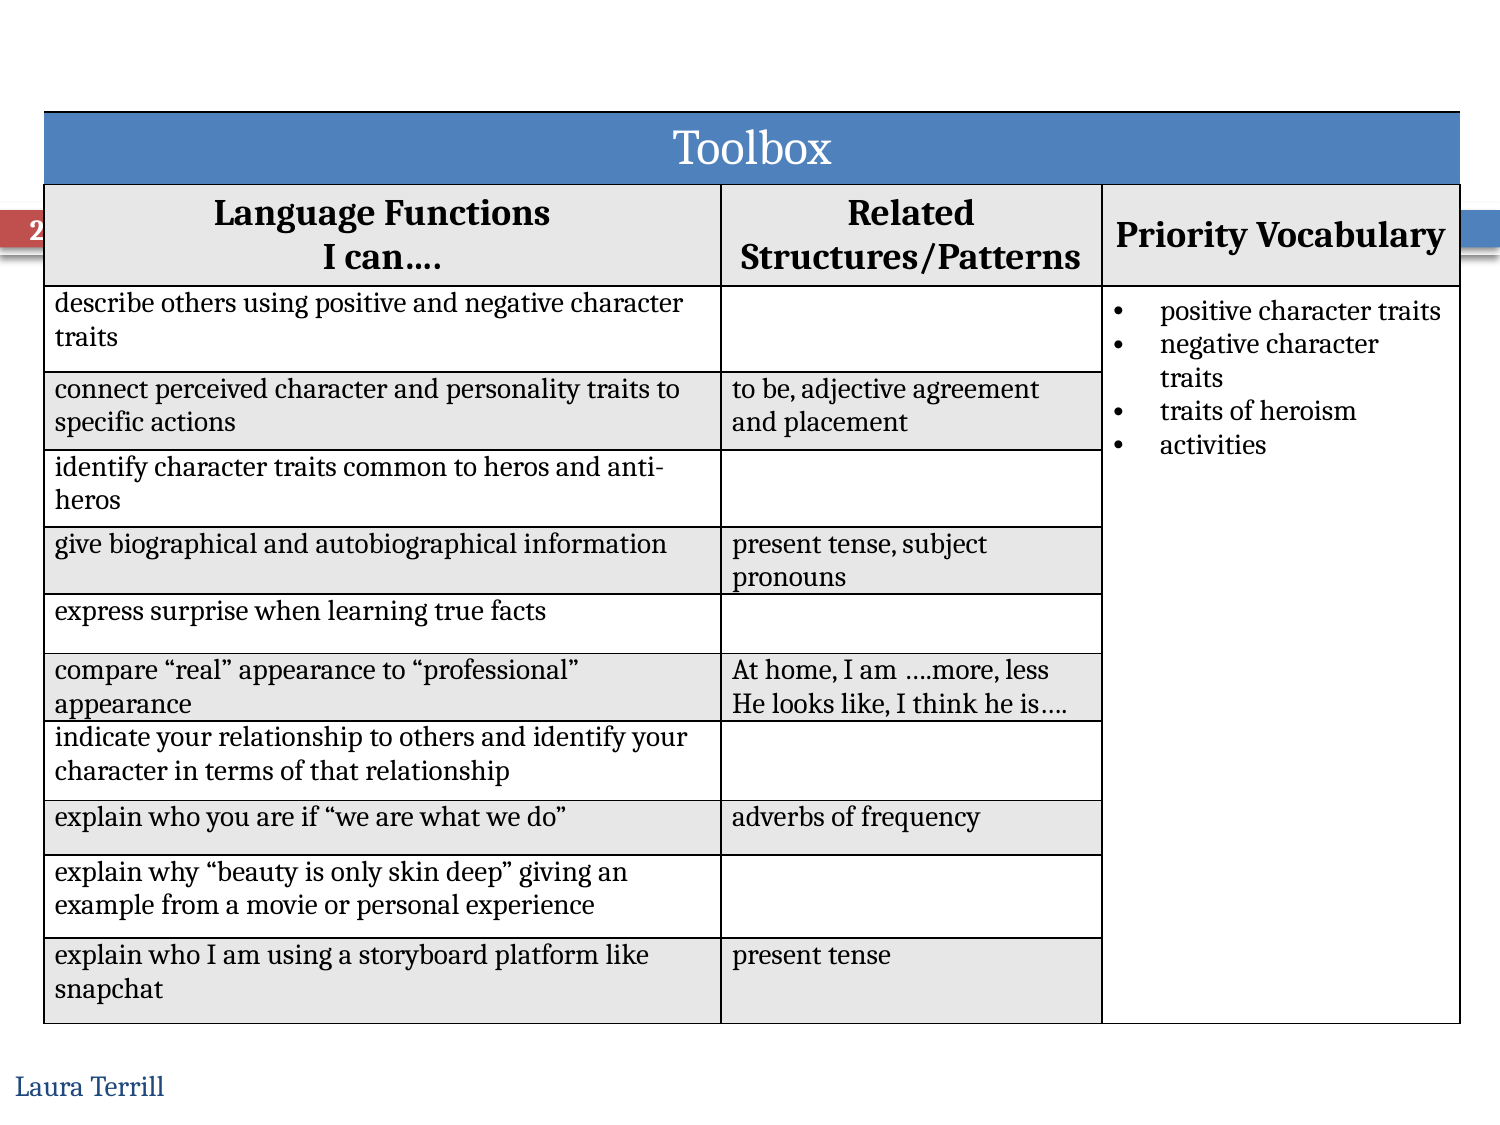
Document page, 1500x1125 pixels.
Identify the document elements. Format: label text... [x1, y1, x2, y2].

table_cell positive character traits negative character traits traits of heroism activities [1103, 287, 1459, 1023]
table_cell explain why “beauty is only skin deep” giving an example from a movie or personal experience [45, 856, 720, 937]
table_cell express surprise when learning true facts [45, 595, 720, 653]
table_cell [722, 451, 1101, 526]
table_cell connect perceived character and personality traits to specific actions [45, 373, 720, 449]
table_cell Language Functions I can…. [45, 185, 720, 285]
table_cell [722, 722, 1101, 800]
table_cell Priority Vocabulary [1103, 185, 1459, 285]
slide_number 21 [0, 208, 88, 249]
table_header Toolbox [44, 113, 1460, 184]
table_cell adverbs of frequency [722, 801, 1101, 854]
table_cell explain who I am using a storyboard platform like snapchat [45, 939, 720, 1023]
table_cell [722, 856, 1101, 937]
table_cell present tense [722, 939, 1101, 1023]
table_cell identify character traits common to heros and anti-heros [45, 451, 720, 526]
table_cell explain who you are if “we are what we do” [45, 801, 720, 854]
table_cell At home, I am ….more, less He looks like, I think he is…. [722, 654, 1101, 720]
table_cell give biographical and autobiographical information [45, 528, 720, 593]
table_cell present tense, subject pronouns [722, 528, 1101, 593]
table_cell describe others using positive and negative character traits [45, 287, 720, 371]
table_cell [722, 595, 1101, 653]
table_cell [722, 287, 1101, 371]
footer Laura Terrill [0, 1054, 890, 1115]
table_cell compare “real” appearance to “professional” appearance [45, 654, 720, 720]
table_cell to be, adjective agreement and placement [722, 373, 1101, 449]
table_cell indicate your relationship to others and identify your character in terms of that relationship [45, 722, 720, 800]
table_cell Related Structures/Patterns [722, 185, 1101, 285]
